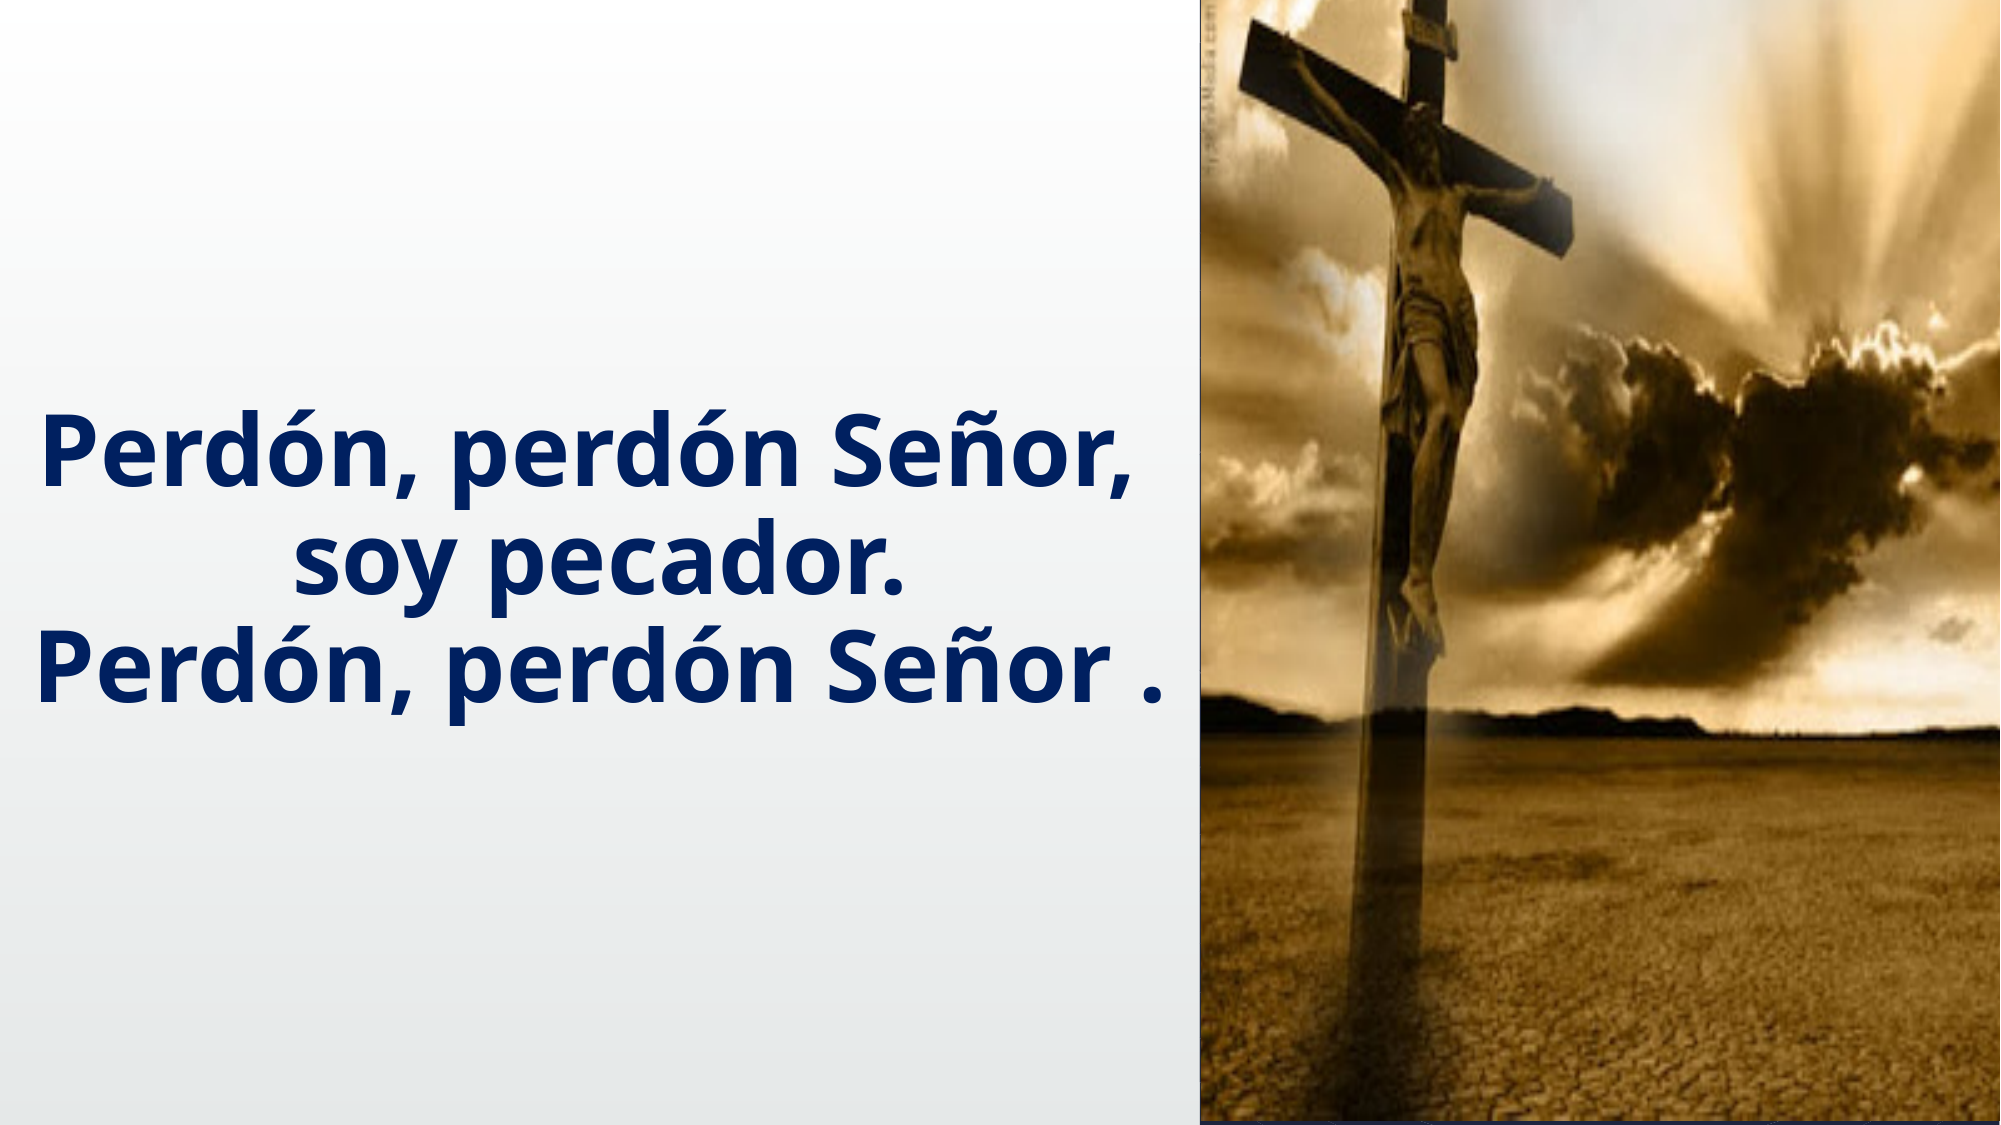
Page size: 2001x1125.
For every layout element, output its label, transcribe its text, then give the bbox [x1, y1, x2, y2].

title Perdón, perdón Señor, soy pecador. Perdón, perdón Señor . [0, 0, 1200, 1125]
picture [1200, 0, 2000, 1125]
